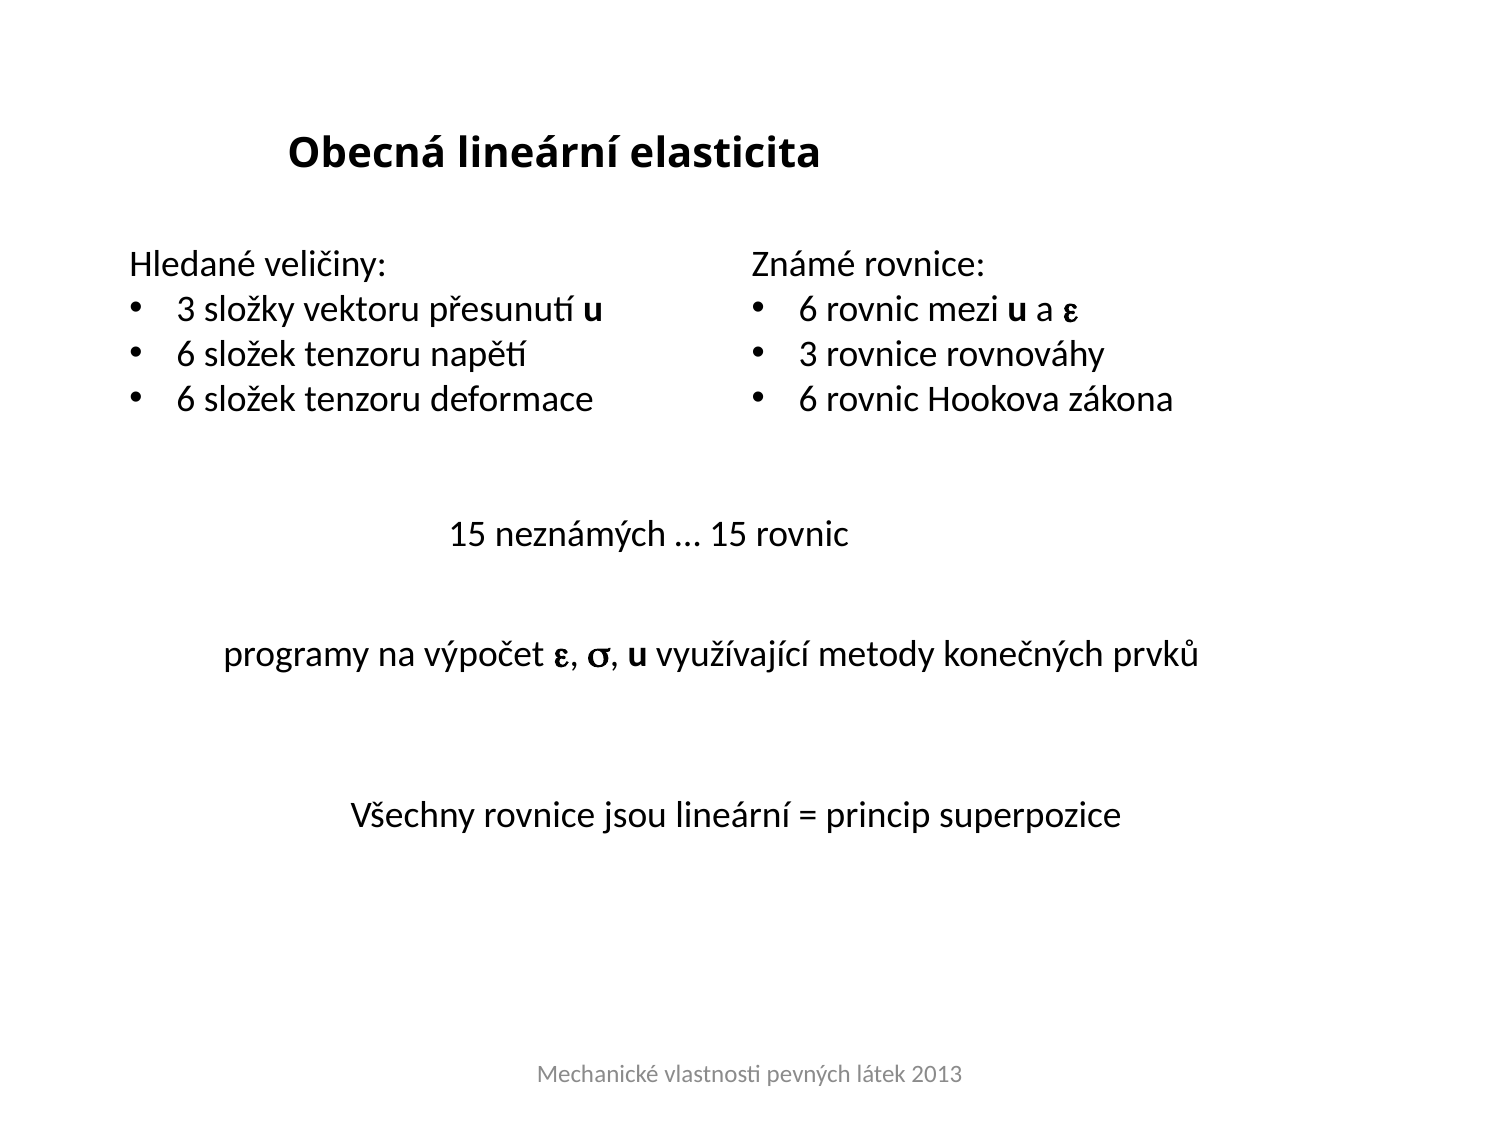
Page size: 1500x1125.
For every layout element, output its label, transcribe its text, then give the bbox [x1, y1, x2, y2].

text_box Všechny rovnice jsou lineární = princip superpozice [335, 782, 1138, 843]
text_box programy na výpočet e, s, u využívající metody konečných prvků [208, 621, 1216, 682]
text_box Známé rovnice: 6 rovnic mezi u a e 3 rovnice rovnováhy 6 rovnic Hookova zákona [736, 231, 1340, 472]
text_box Hledané veličiny: 3 složky vektoru přesunutí u 6 složek tenzoru napětí 6 složek tenzoru deformace [114, 231, 717, 427]
text_box Obecná lineární elasticita [272, 118, 982, 183]
footer Mechanické vlastnosti pevných látek 2013 [512, 1042, 988, 1103]
text_box 15 neznámých … 15 rovnic [433, 501, 865, 562]
